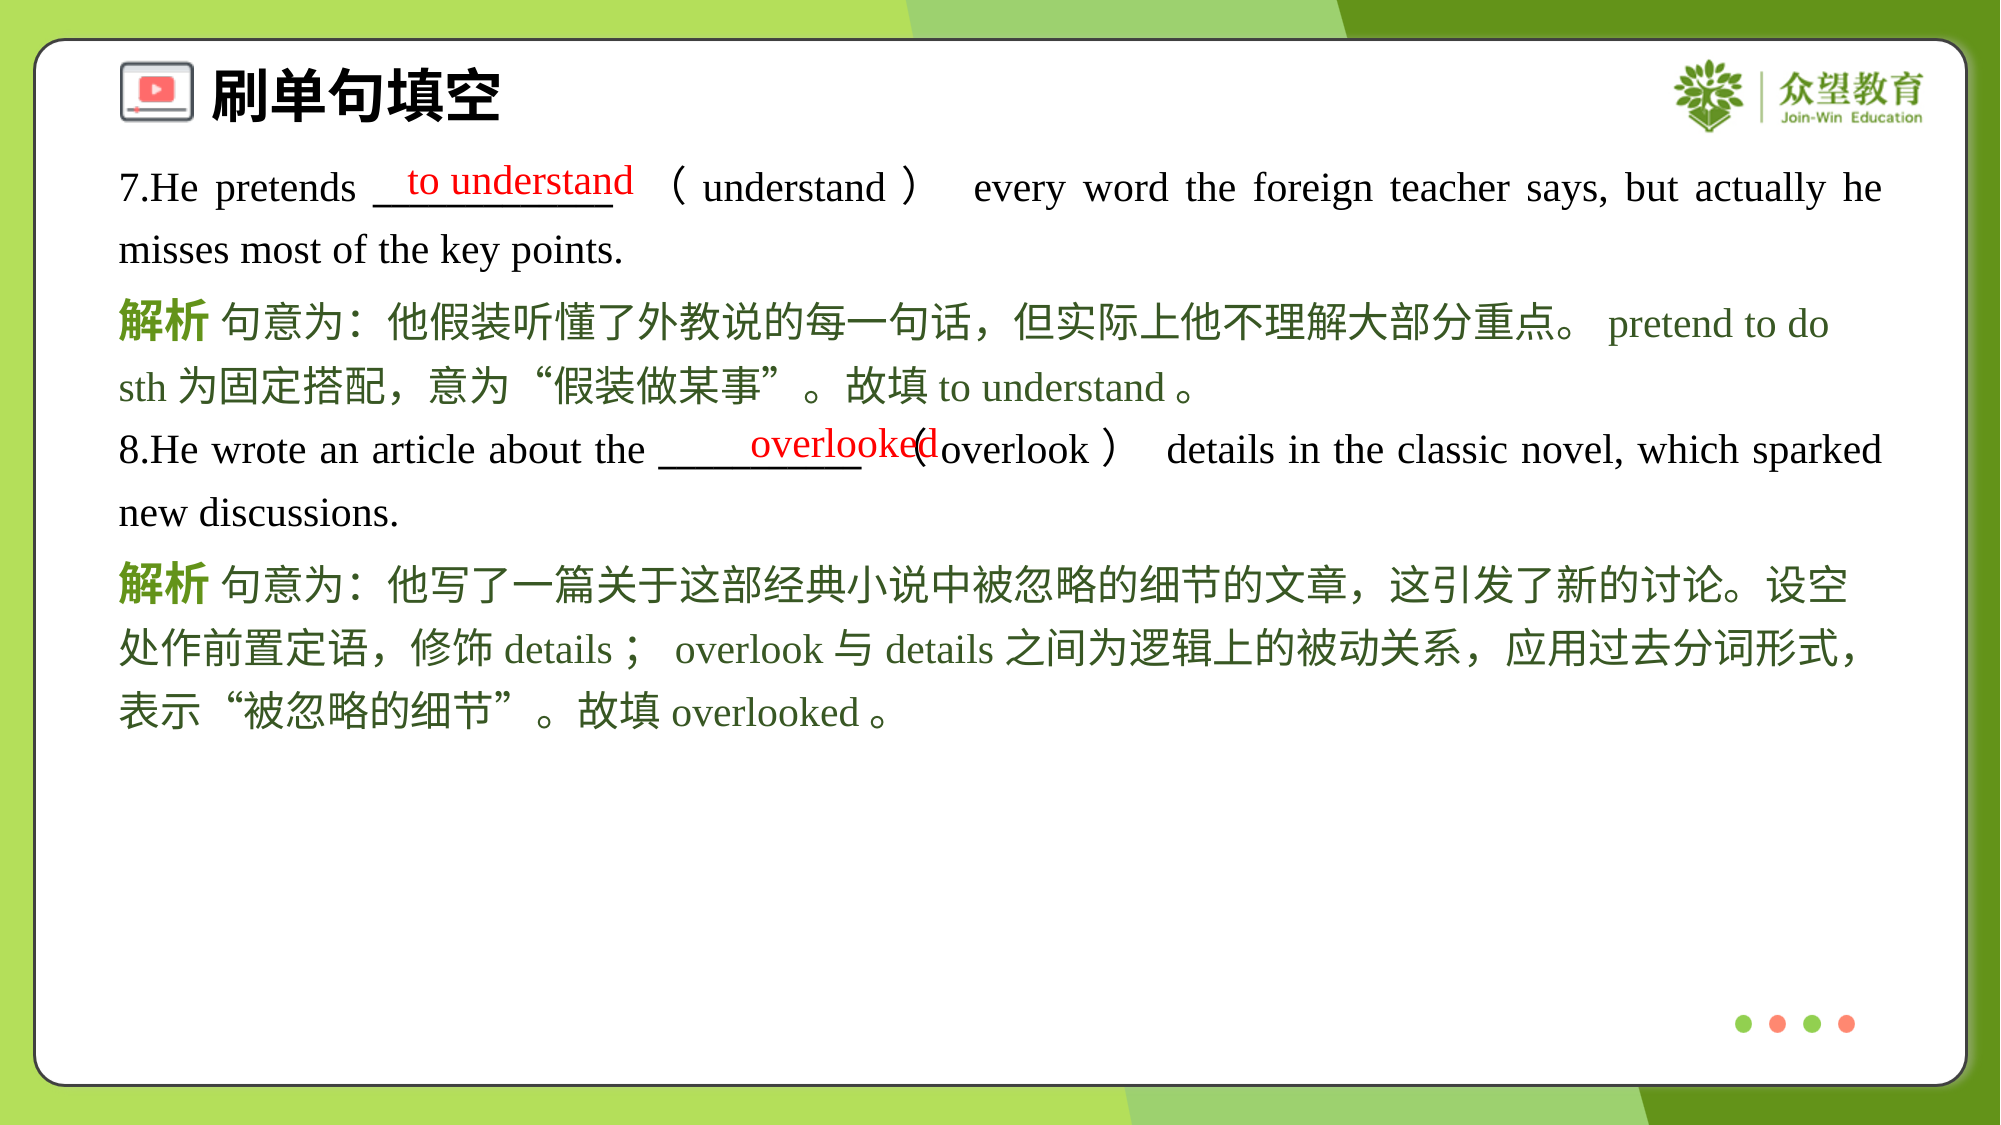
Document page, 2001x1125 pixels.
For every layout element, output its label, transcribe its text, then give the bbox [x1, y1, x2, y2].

picture [0, 0, 2000, 1125]
text_box 8.He wrote an article about the ___________ （overlook） details in the classic novel, which sparked new discussions. [118, 409, 1883, 530]
text_box 解析 句意为：他假装听懂了外教说的每一句话，但实际上他不理解大部分重点。pretend to do sth为固定搭配，意为“假装做某事”。故填to understand。 [118, 278, 1883, 404]
text_box 7.He pretends _____________ （understand） every word the foreign teacher says, but actually he misses most of the key points. [118, 146, 1883, 267]
text_box to understand [398, 140, 644, 198]
text_box 解析 句意为：他写了一篇关于这部经典小说中被忽略的细节的文章，这引发了新的讨论。设空处作前置定语，修饰details；overlook与details之间为逻辑上的被动关系，应用过去分词形式，表示“被忽略的细节”。故填overlooked。 [118, 540, 1883, 730]
text_box overlooked [746, 403, 943, 461]
